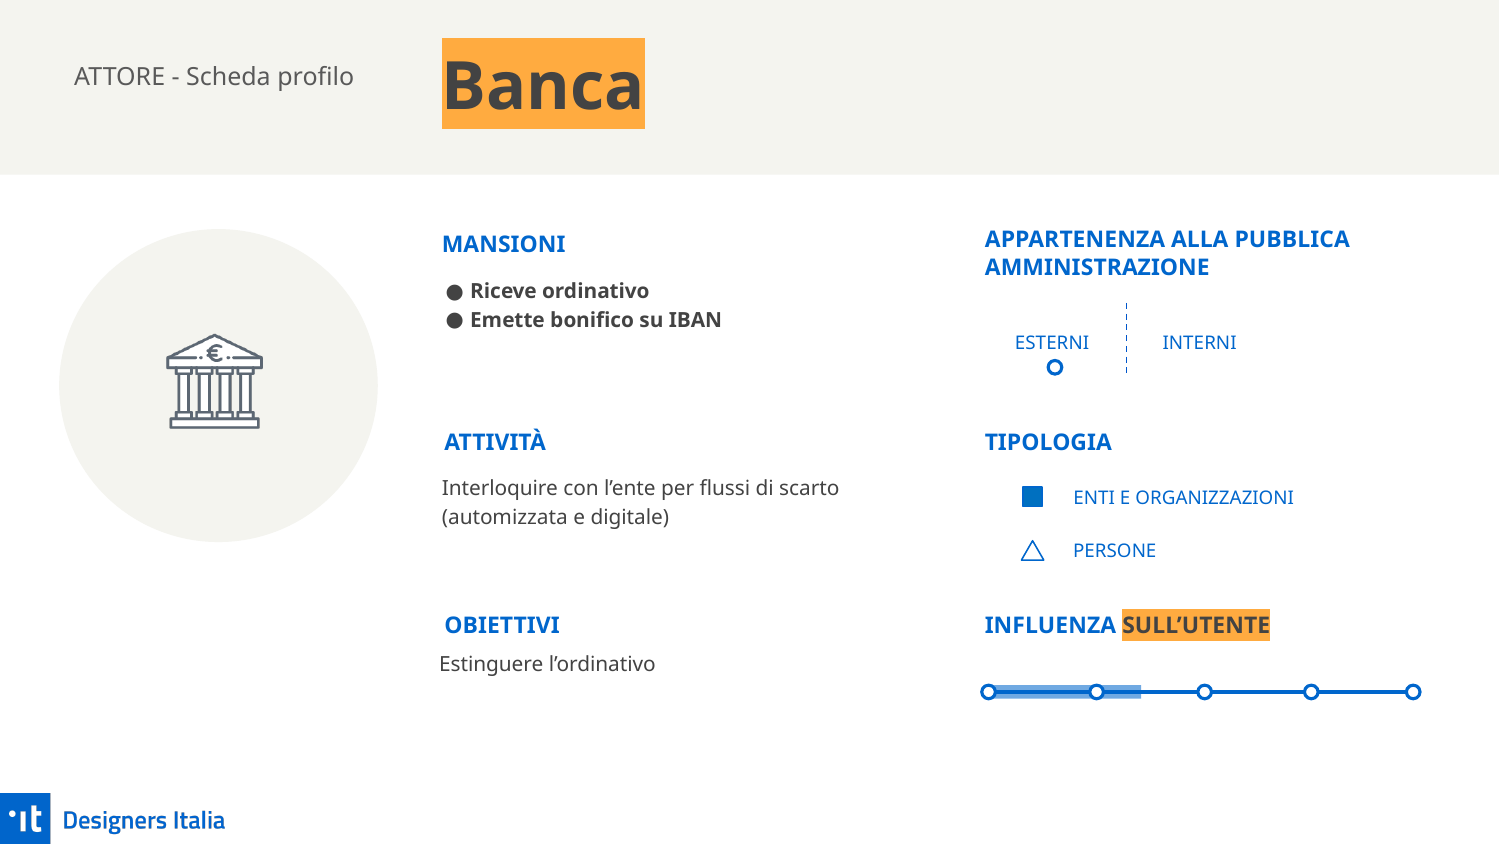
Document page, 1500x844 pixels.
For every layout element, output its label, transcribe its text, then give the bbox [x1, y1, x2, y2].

text_box ATTIVITÀ [429, 418, 802, 456]
text_box [59, 229, 378, 543]
picture [135, 289, 294, 446]
text_box APPARTENENZA ALLA PUBBLICA AMMINISTRAZIONE [969, 229, 1441, 275]
text_box INFLUENZA SULL’UTENTE [969, 601, 1342, 648]
text_box ENTI E ORGANIZZAZIONI [1058, 473, 1407, 520]
text_box Riceve ordinativo Emette bonifico su IBAN [426, 258, 919, 386]
picture [0, 793, 238, 844]
text_box [1090, 685, 1104, 691]
text_box [1406, 685, 1421, 699]
text_box ATTORE - Scheda profilo [59, 52, 378, 99]
text_box Banca [426, 52, 1123, 114]
text_box Interloquire con l’ente per flussi di scarto (automizzata e digitale) [426, 456, 913, 594]
text_box [992, 685, 1093, 691]
text_box [1022, 487, 1043, 507]
text_box [981, 685, 996, 699]
text_box [1304, 685, 1318, 691]
text_box PERSONE [1058, 527, 1412, 574]
text_box MANSIONI [426, 220, 897, 258]
text_box Estinguere l’ordinativo [424, 631, 916, 770]
text_box TIPOLOGIA [969, 418, 1342, 465]
text_box [0, 0, 1499, 175]
text_box OBIETTIVI [429, 601, 802, 631]
text_box [1021, 540, 1044, 561]
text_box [994, 302, 1258, 378]
text_box [1198, 685, 1212, 691]
text_box [1100, 685, 1142, 691]
